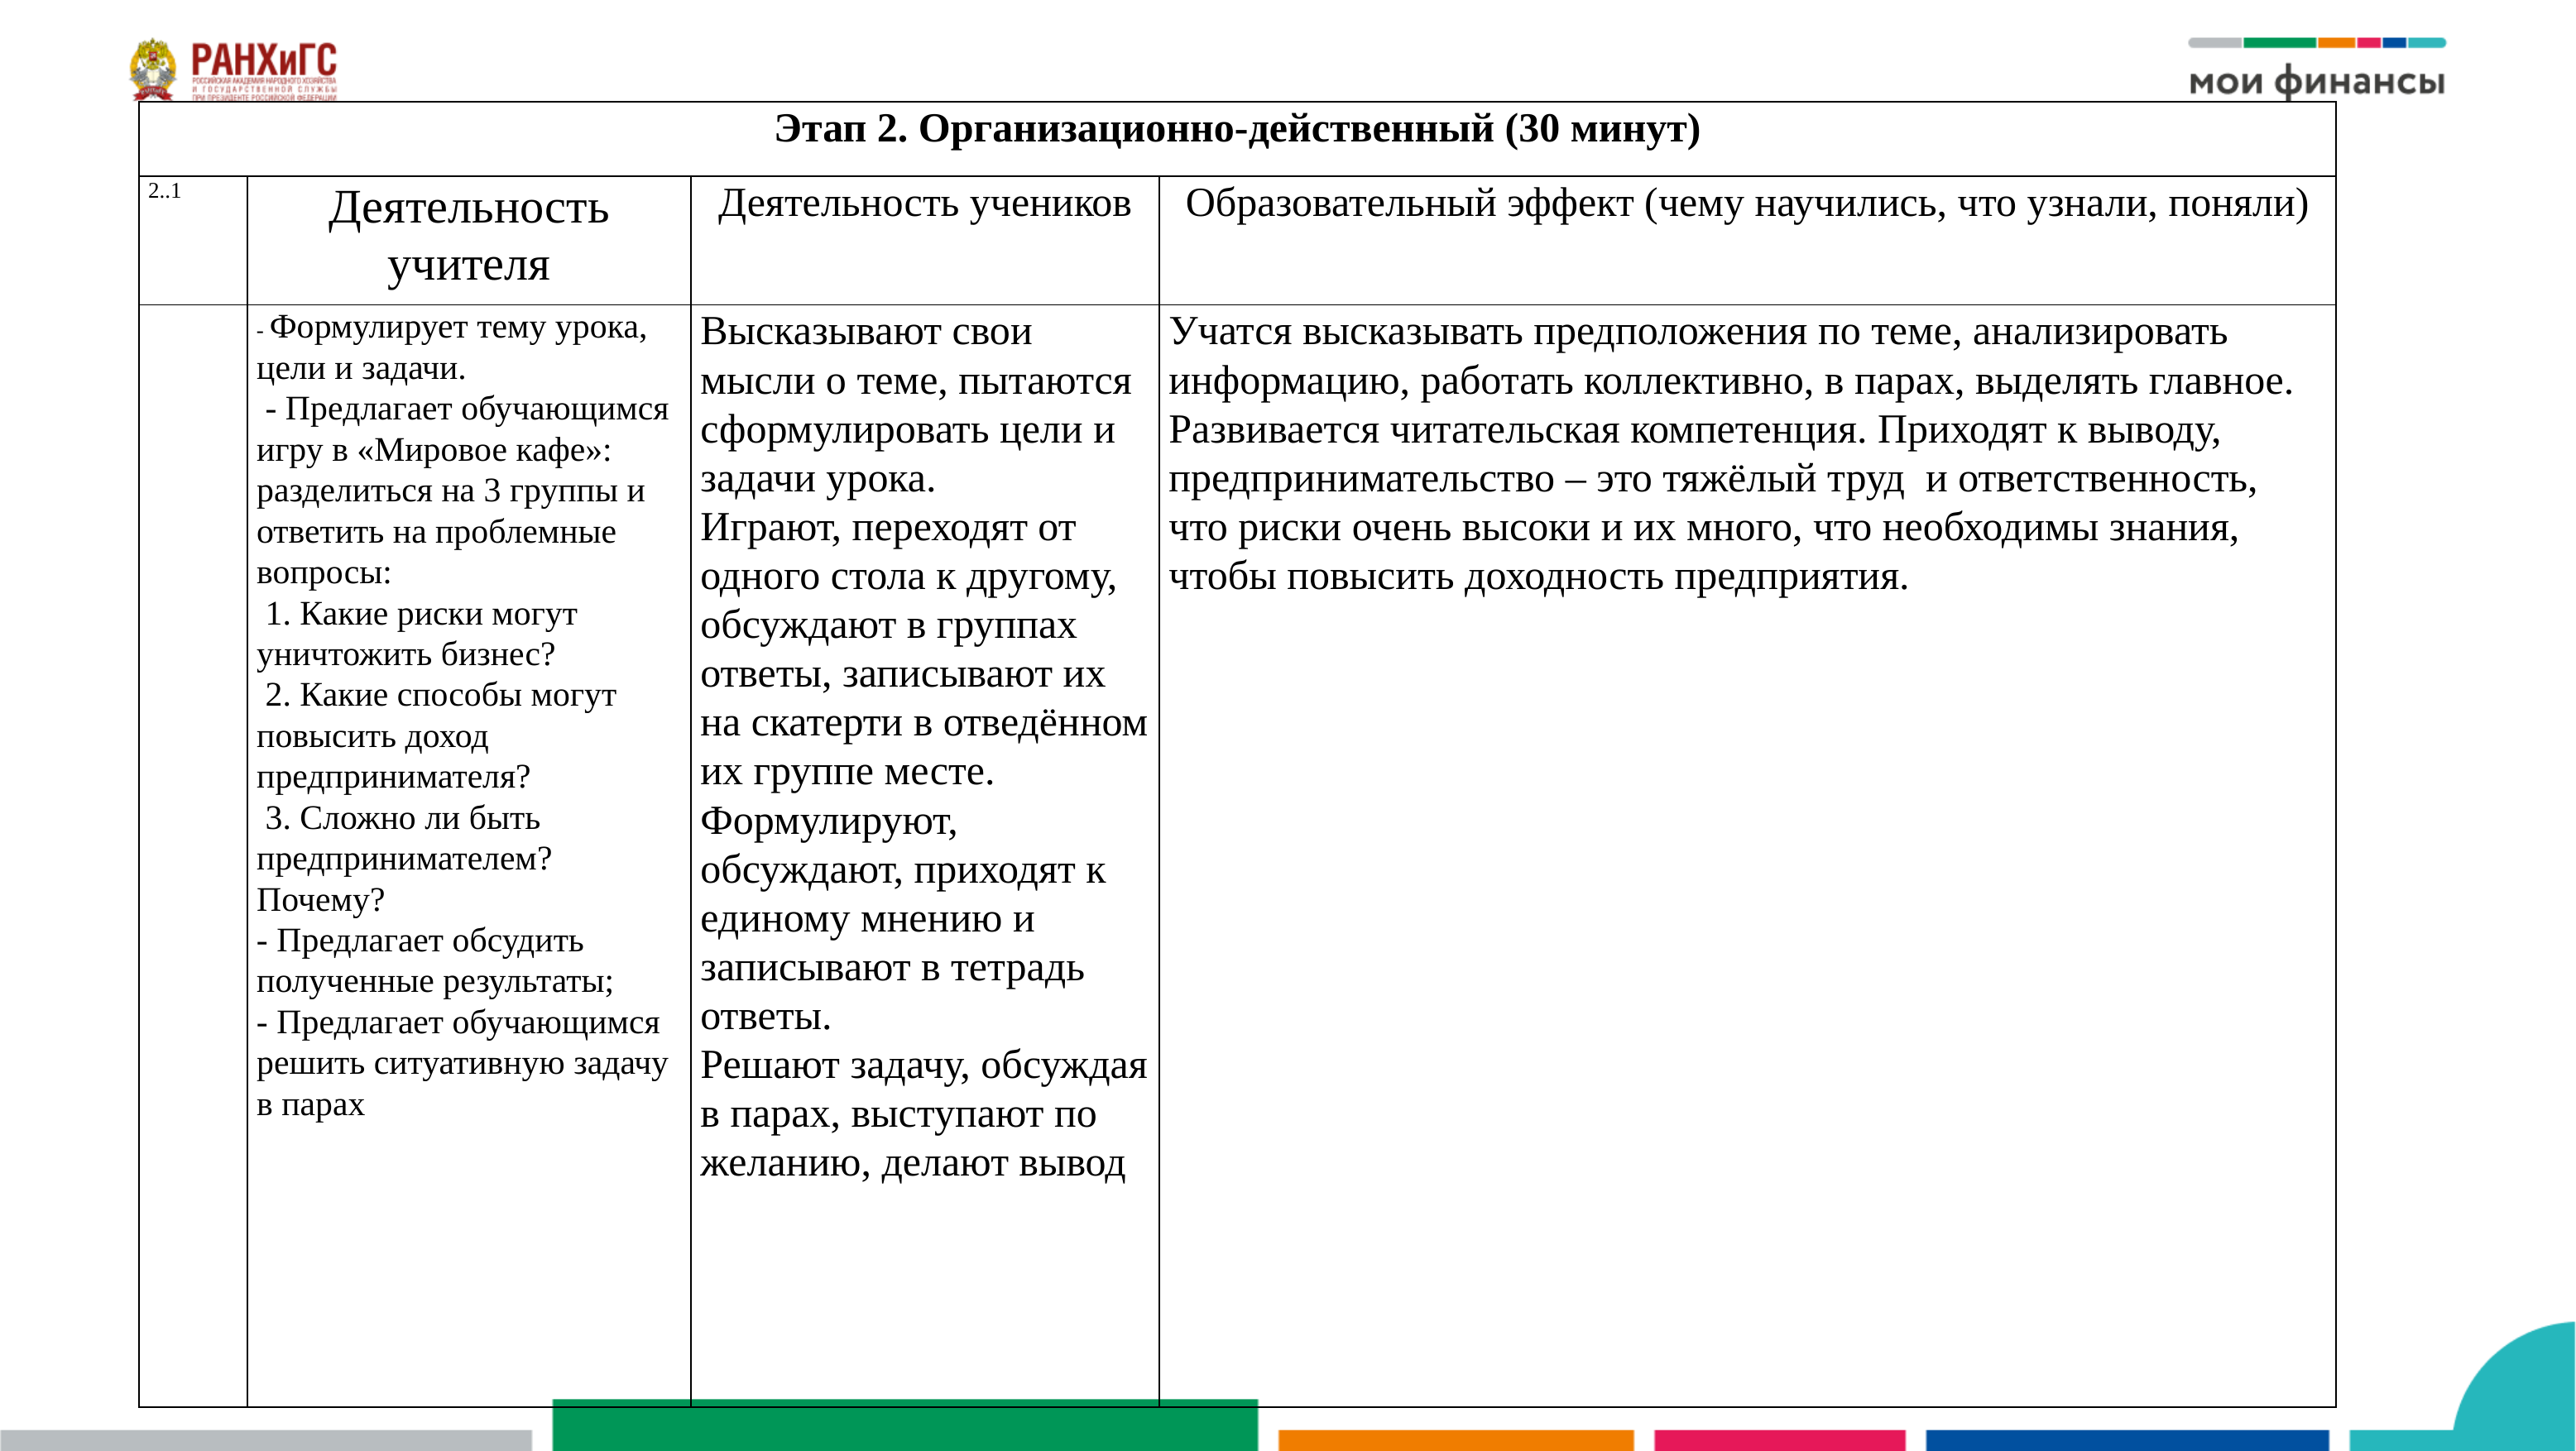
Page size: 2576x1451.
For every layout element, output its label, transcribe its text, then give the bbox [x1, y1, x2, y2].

table_cell - Формулирует тему урока, цели и задачи. - Предлагает обучающимся игру в «Мировое кафе»: разделиться на 3 группы и ответить на проблемные вопросы: 1. Какие риски могут уничтожить бизнес? 2. Какие способы могут повысить доход предпринимателя? 3. Сложно ли быть предпринимателем? Почему? - Предлагает обсудить полученные результаты; - Предлагает обучающимся решить ситуативную задачу в парах [248, 305, 690, 1406]
table_cell Учатся высказывать предположения по теме, анализировать информацию, работать коллективно, в парах, выделять главное. Развивается читательская компетенция. Приходят к выводу, предпринимательство – это тяжёлый труд и ответственность, что риски очень высоки и их много, что необходимы знания, чтобы повысить доходность предприятия. [1160, 305, 2335, 1406]
table_cell 2..1 [140, 177, 247, 304]
picture [0, 0, 2576, 1451]
table_cell [140, 305, 247, 1406]
table_header Этап 2. Организационно-действенный (30 минут) [140, 103, 2335, 175]
table_cell Деятельность учеников [692, 177, 1158, 304]
table_cell Деятельность учителя [248, 177, 690, 304]
table_cell Образовательный эффект (чему научились, что узнали, поняли) [1160, 177, 2335, 304]
table_cell Высказывают свои мысли о теме, пытаются сформулировать цели и задачи урока. Играют, переходят от одного стола к другому, обсуждают в группах ответы, записывают их на скатерти в отведённом их группе месте. Формулируют, обсуждают, приходят к единому мнению и записывают в тетрадь ответы. Решают задачу, обсуждая в парах, выступают по желанию, делают вывод [692, 305, 1158, 1406]
